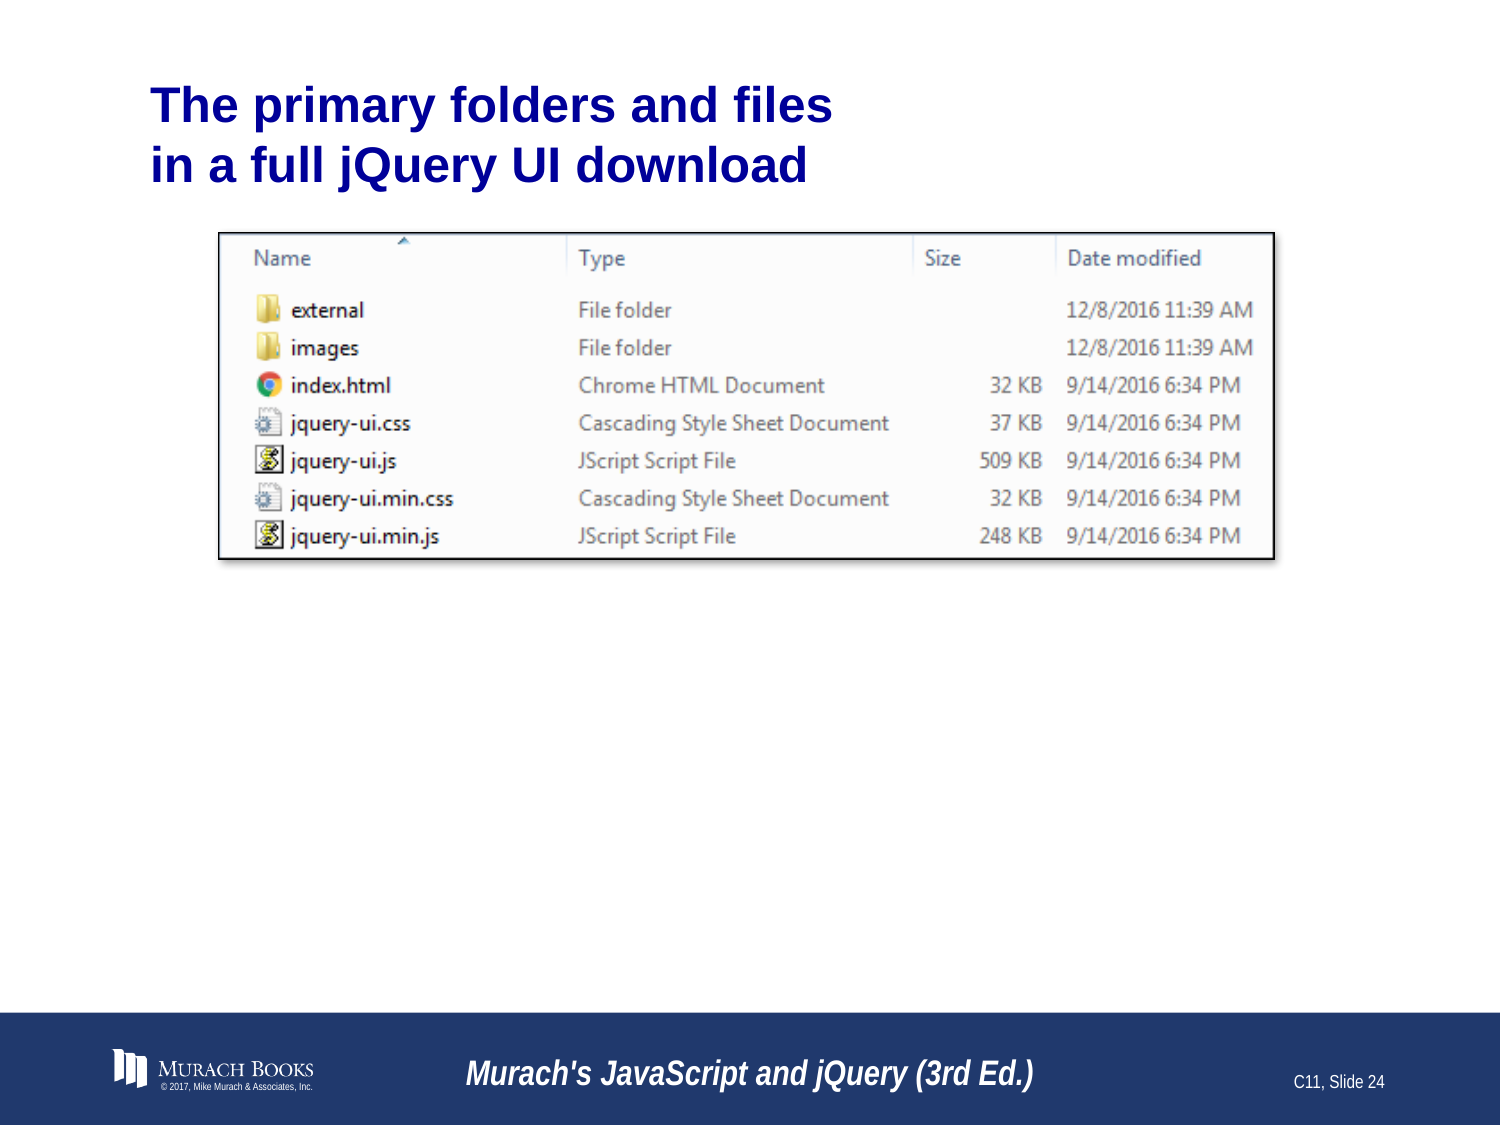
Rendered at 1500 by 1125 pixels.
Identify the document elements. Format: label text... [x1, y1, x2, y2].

footer © 2017, Mike Murach & Associates, Inc. [12, 1025, 463, 1100]
picture [218, 232, 1276, 560]
title The primary folders and files in a full jQuery UI download [150, 72, 1350, 194]
slide_number C11, Slide 24 [1087, 1025, 1400, 1100]
slide_number Murach's JavaScript and jQuery (3rd Ed.) [463, 1025, 1050, 1100]
